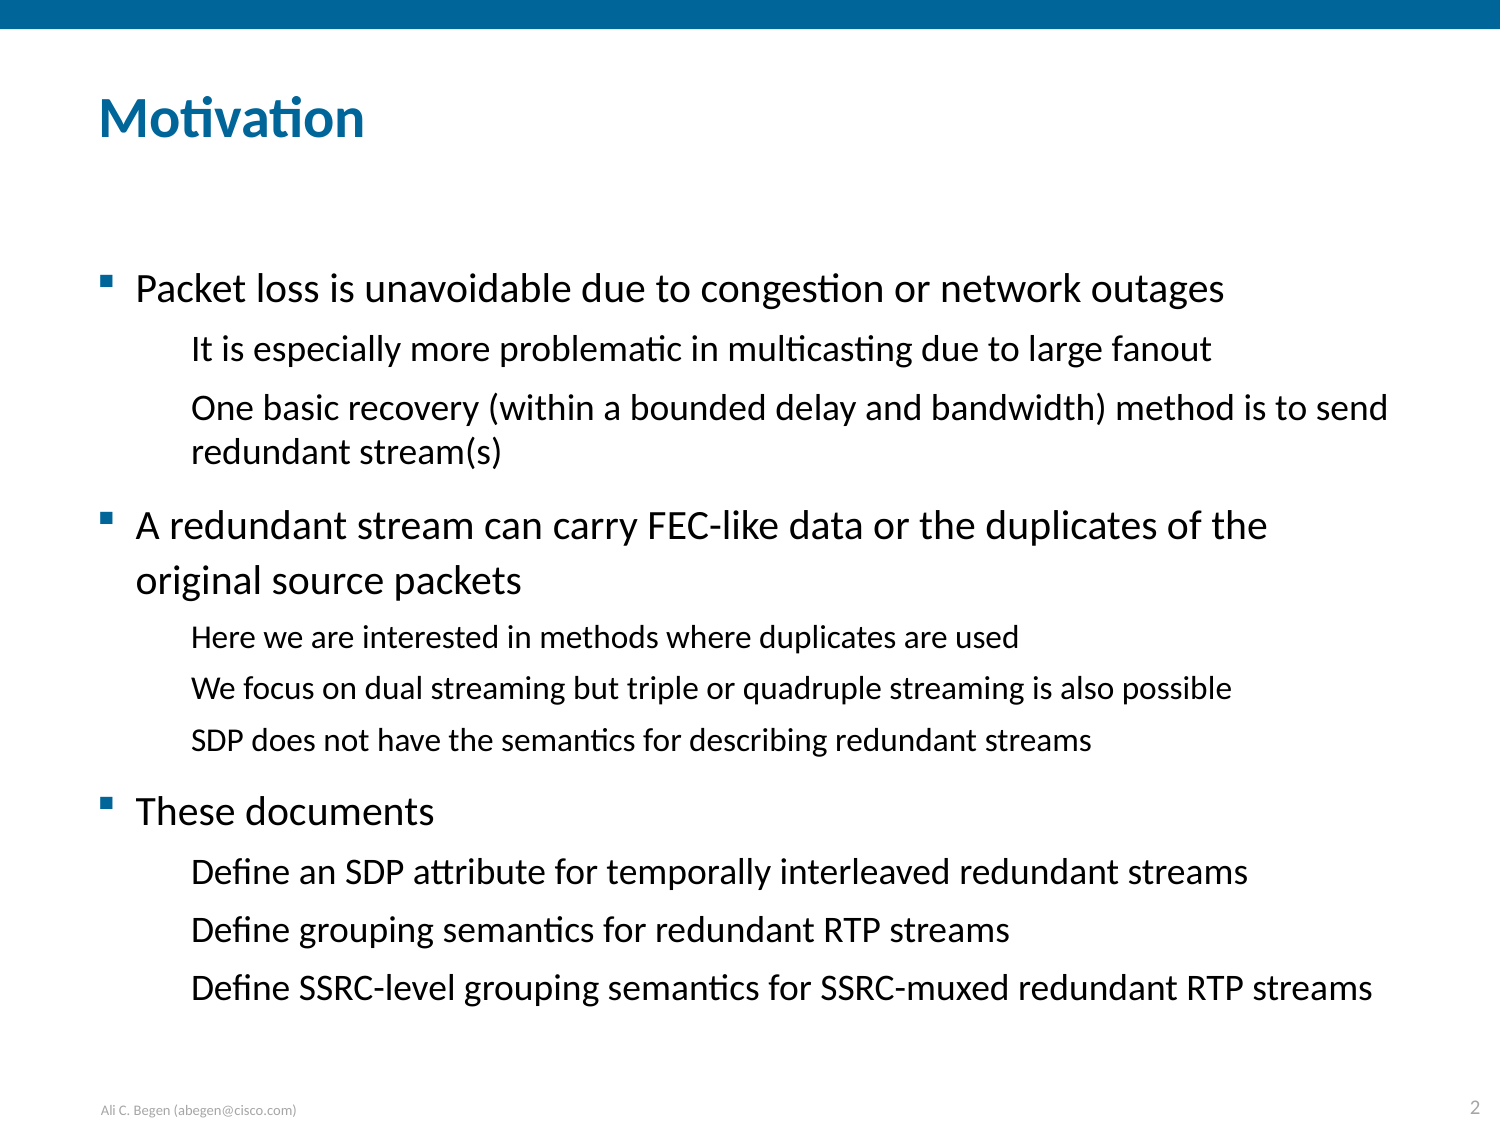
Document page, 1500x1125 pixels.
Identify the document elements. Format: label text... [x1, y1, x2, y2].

list Packet loss is unavoidable due to congestion or network outages It is especially more problematic in multicasting due to large fanout One basic recovery (within a bounded delay and bandwidth) method is to send redundant stream(s) A redundant stream can carry FEC-like data or the duplicates of the original source packets Here we are interested in methods where duplicates are used We focus on dual streaming but triple or quadruple streaming is also possible SDP does not have the semantics for describing redundant streams These documents Define an SDP attribute for temporally interleaved redundant streams Define grouping semantics for redundant RTP streams Define SSRC-level grouping semantics for SSRC-muxed redundant RTP streams [83, 249, 1419, 1038]
title Motivation [84, 49, 1422, 188]
